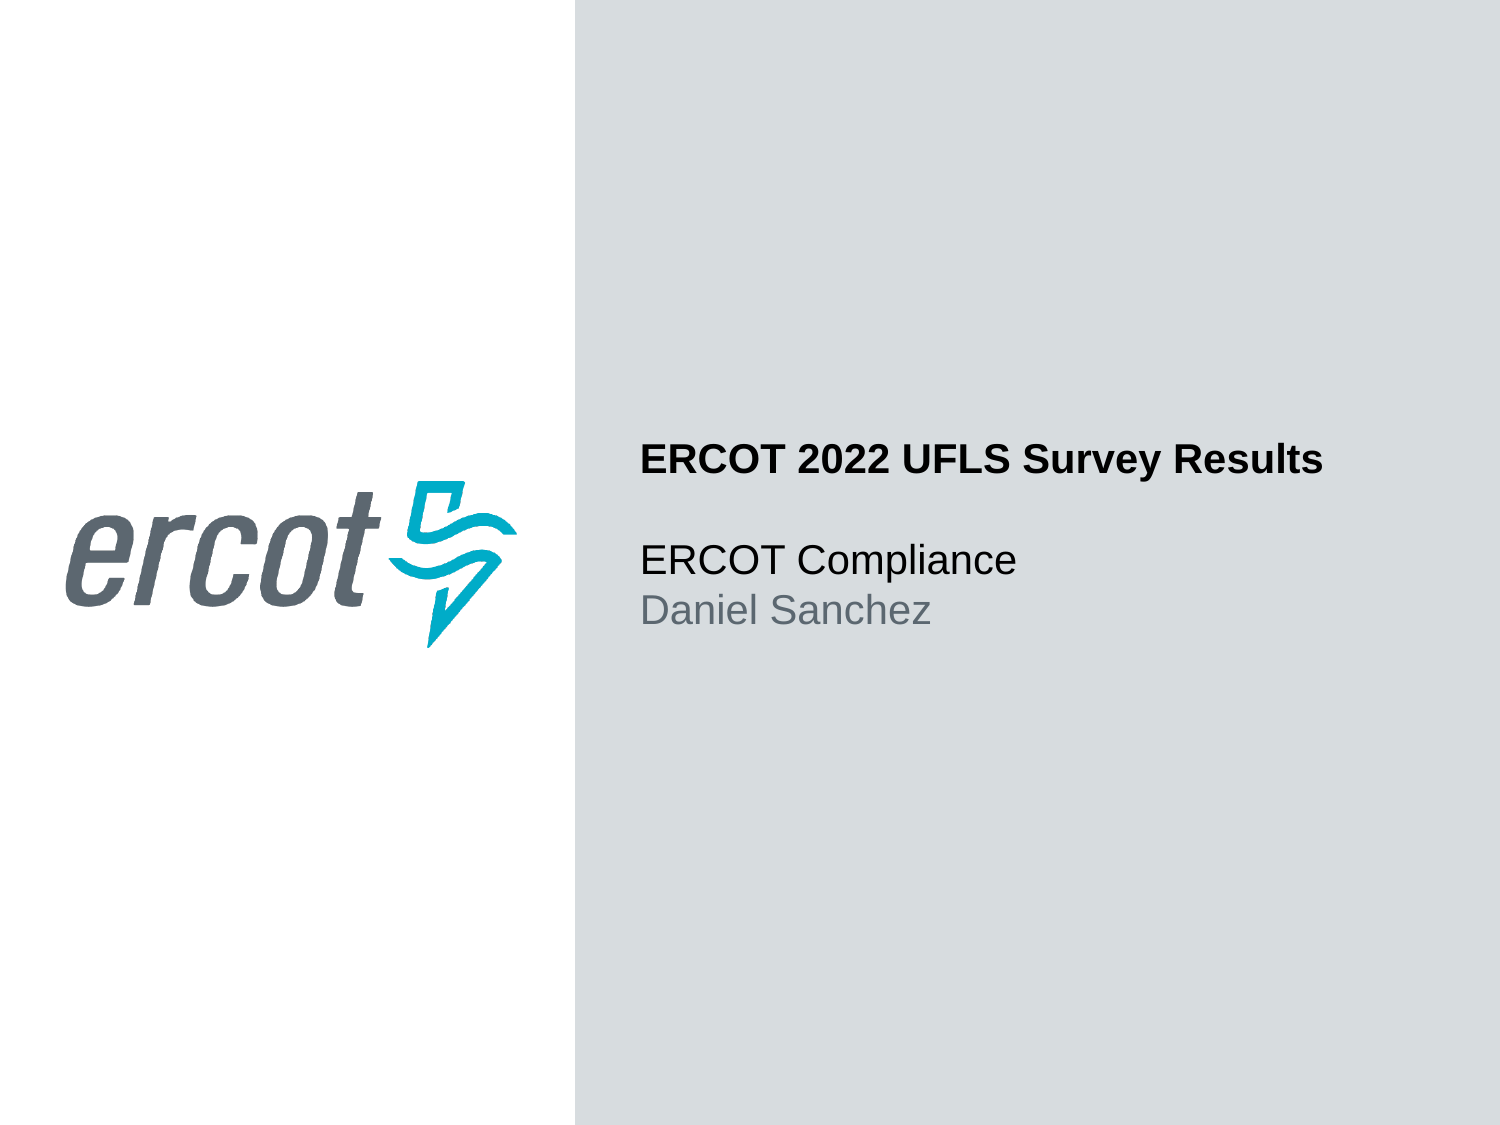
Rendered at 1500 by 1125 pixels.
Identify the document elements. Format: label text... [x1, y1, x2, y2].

text_box ERCOT 2022 UFLS Survey Results ERCOT Compliance Daniel Sanchez [624, 424, 1500, 640]
picture [56, 471, 525, 654]
